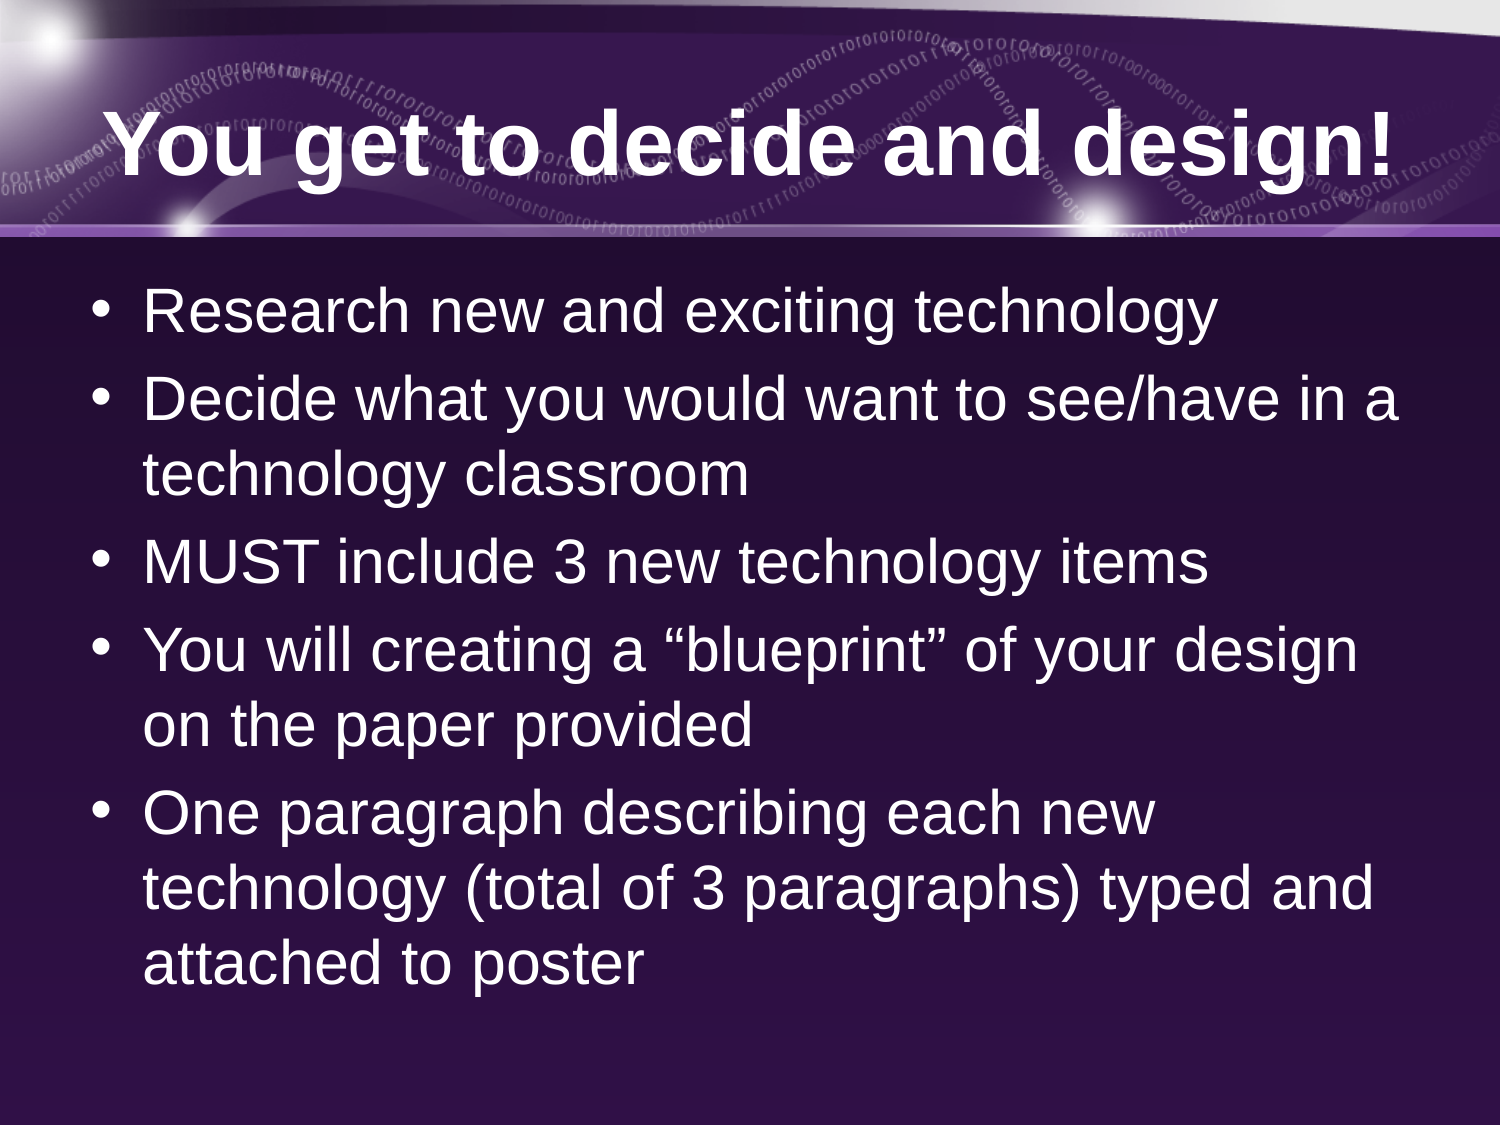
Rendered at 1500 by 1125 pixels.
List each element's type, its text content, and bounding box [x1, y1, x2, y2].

title You get to decide and design! [75, 45, 1425, 233]
list Research new and exciting technology Decide what you would want to see/have in a technology classroom MUST include 3 new technology items You will creating a “blueprint” of your design on the paper provided One paragraph describing each new technology (total of 3 paragraphs) typed and attached to poster [75, 262, 1425, 1005]
picture [0, 0, 1500, 237]
